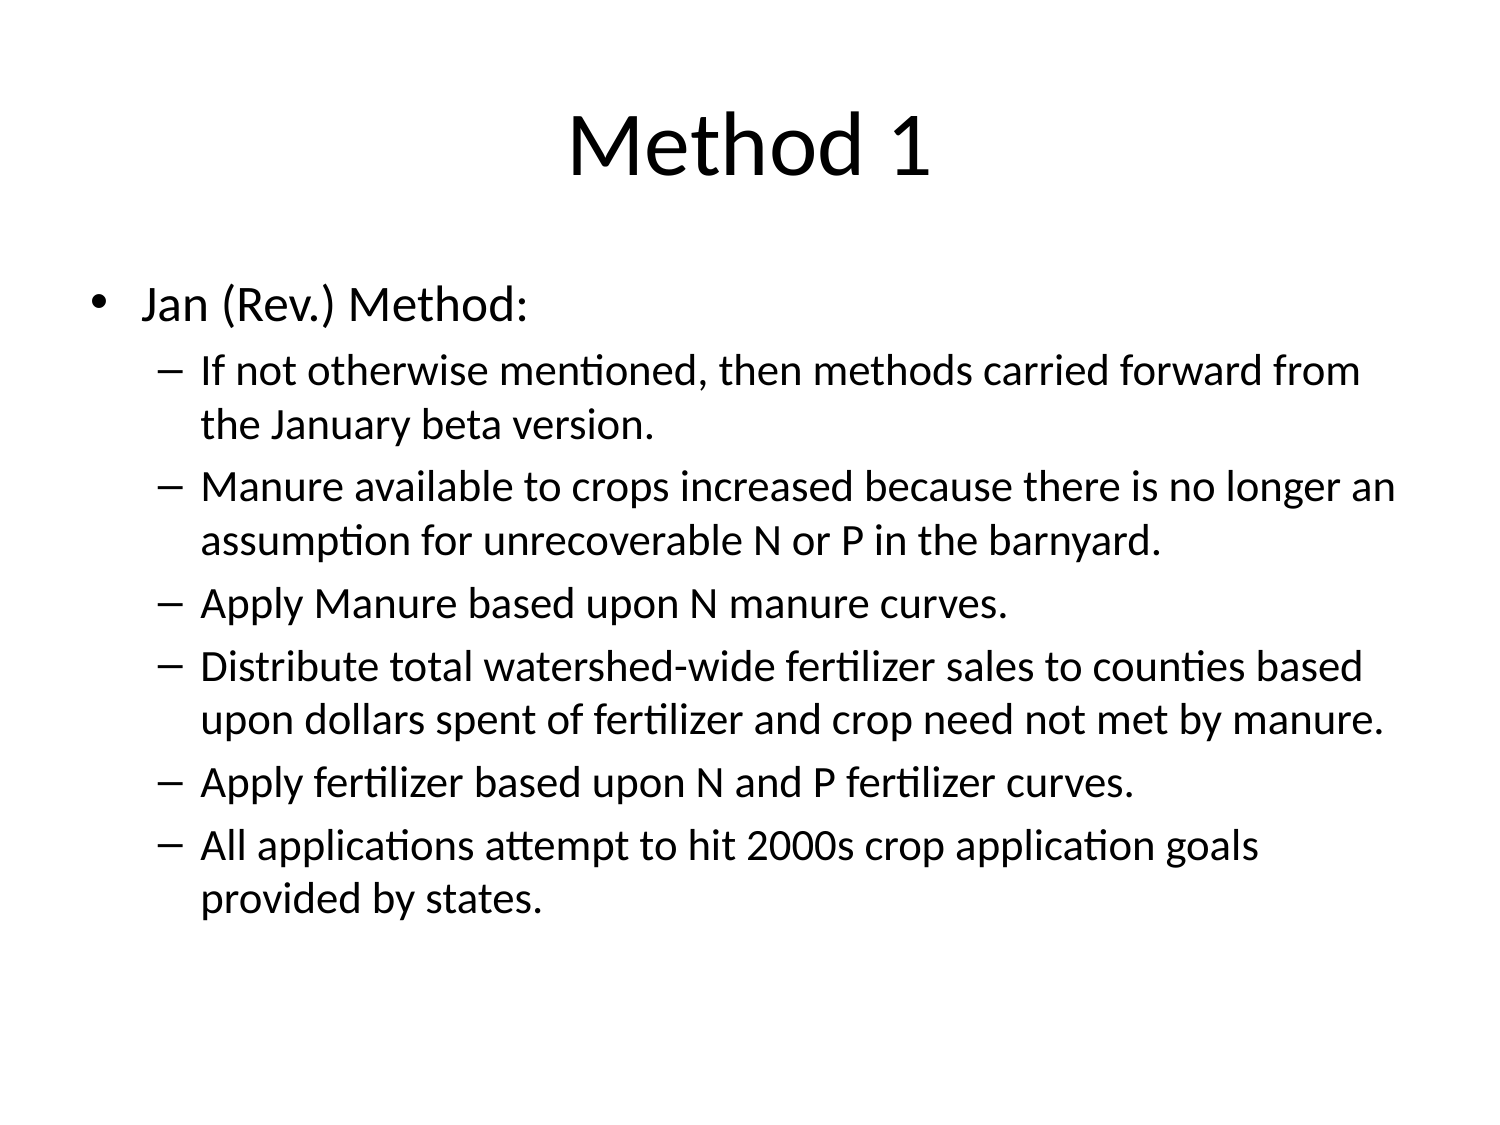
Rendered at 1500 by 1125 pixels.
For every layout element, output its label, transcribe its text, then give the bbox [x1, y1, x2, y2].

title Method 1 [75, 45, 1425, 233]
list Jan (Rev.) Method: If not otherwise mentioned, then methods carried forward from the January beta version. Manure available to crops increased because there is no longer an assumption for unrecoverable N or P in the barnyard. Apply Manure based upon N manure curves. Distribute total watershed-wide fertilizer sales to counties based upon dollars spent of fertilizer and crop need not met by manure. Apply fertilizer based upon N and P fertilizer curves. All applications attempt to hit 2000s crop application goals provided by states. [75, 262, 1425, 1005]
